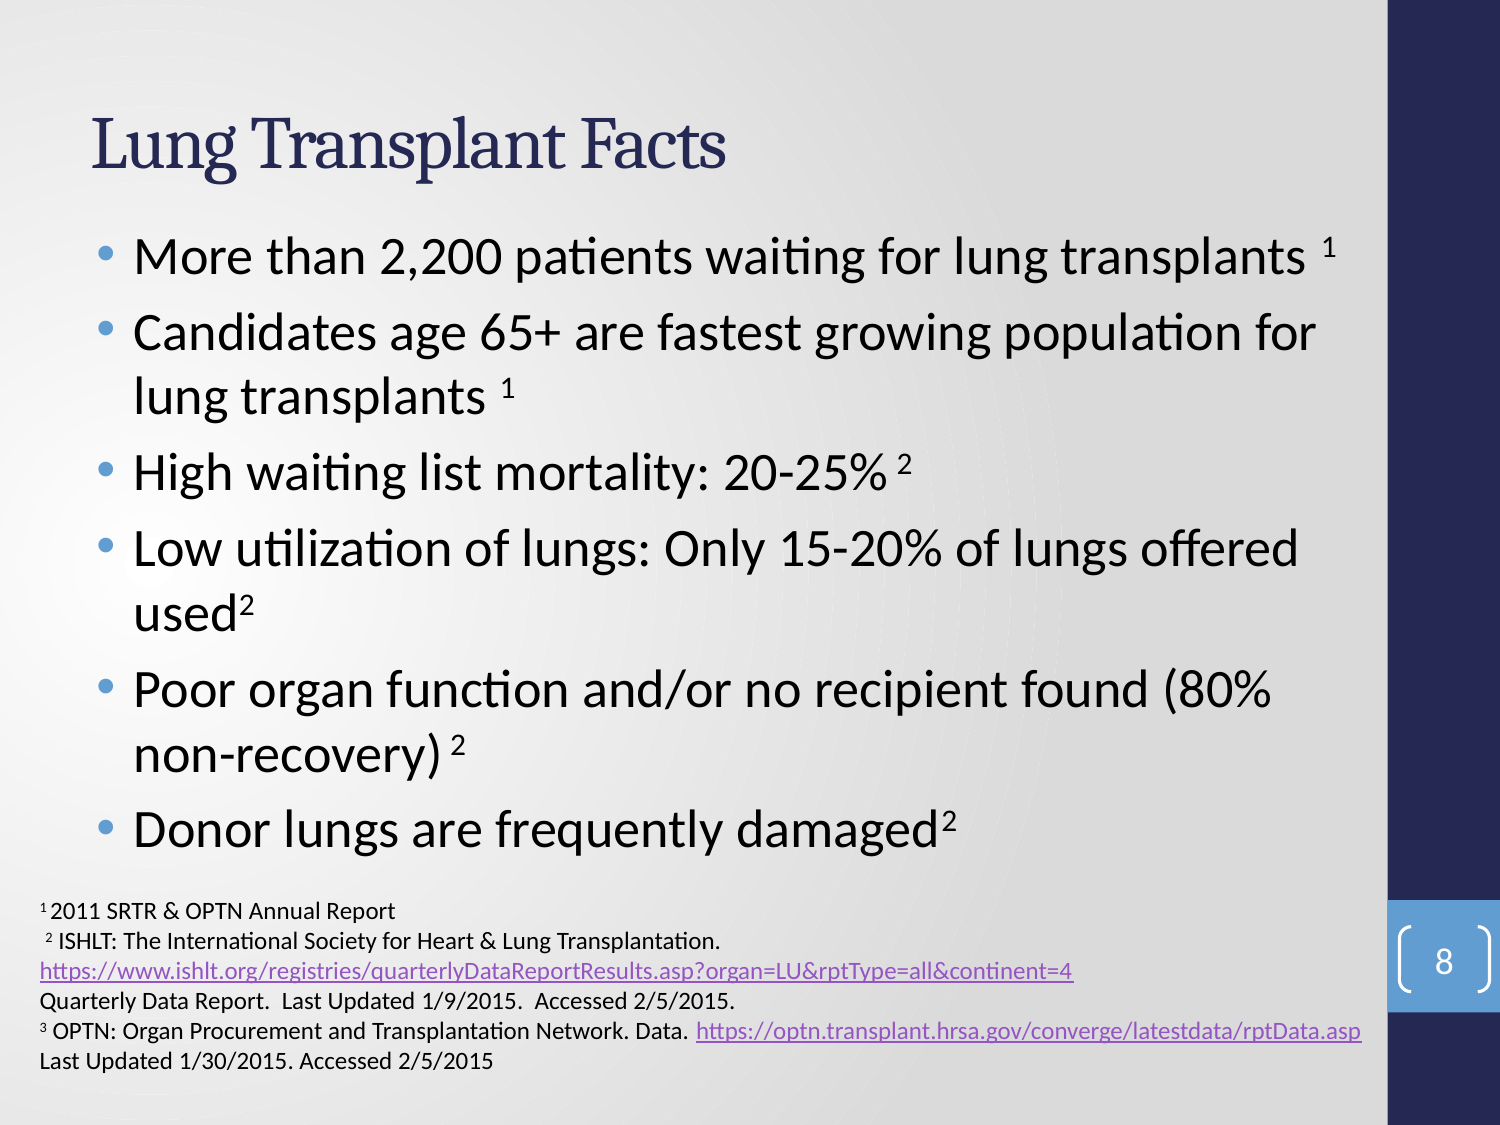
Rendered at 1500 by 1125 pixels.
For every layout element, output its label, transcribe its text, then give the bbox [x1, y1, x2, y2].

text_box 1 2011 SRTR & OPTN Annual Report 2 ISHLT: The International Society for Heart & Lung Transplantation. https://www.ishlt.org/registries/quarterlyDataReportResults.asp?organ=LU&rptType=all&continent=4 Quarterly Data Report. Last Updated 1/9/2015. Accessed 2/5/2015. 3 OPTN: Organ Procurement and Transplantation Network. Data. https://optn.transplant.hrsa.gov/converge/latestdata/rptData.asp Last Updated 1/30/2015. Accessed 2/5/2015 [24, 887, 1388, 1112]
title Lung Transplant Facts [75, 45, 1325, 212]
list More than 2,200 patients waiting for lung transplants 1 Candidates age 65+ are fastest growing population for lung transplants 1 High waiting list mortality: 20-25% 2 Low utilization of lungs: Only 15-20% of lungs offered used2 Poor organ function and/or no recipient found (80% non-recovery) 2 Donor lungs are frequently damaged2 [62, 212, 1388, 887]
slide_number 8 [1397, 925, 1492, 994]
